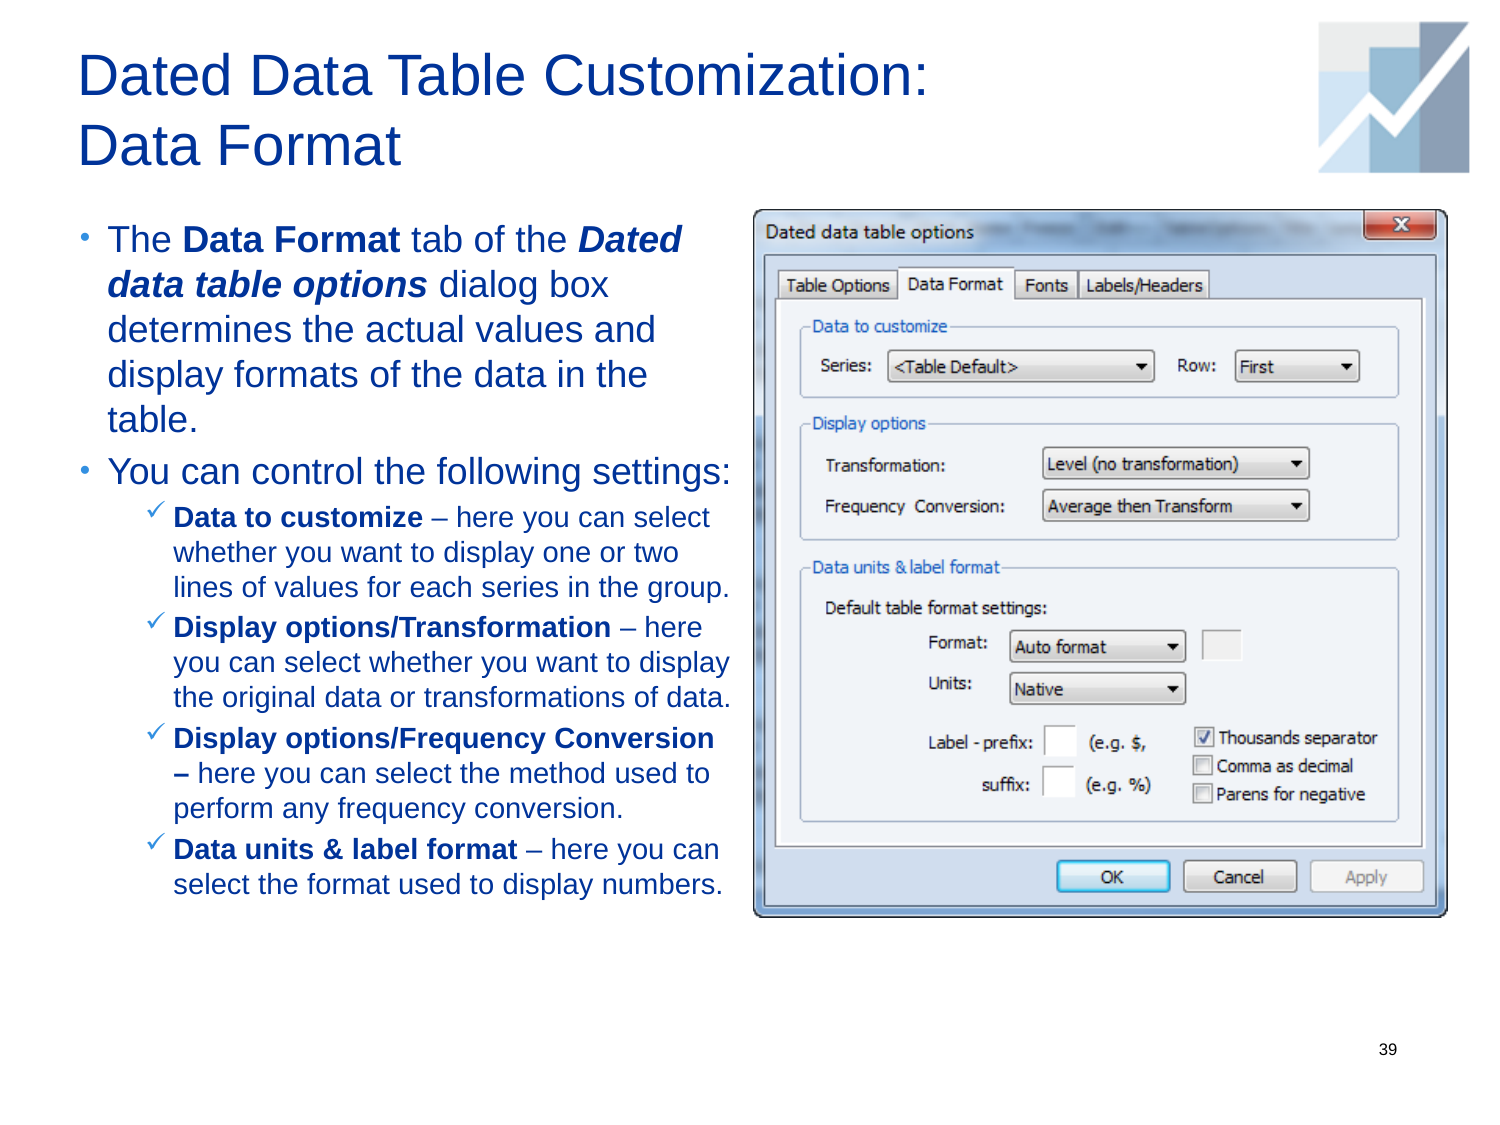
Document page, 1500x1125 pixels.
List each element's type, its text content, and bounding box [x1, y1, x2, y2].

picture [1300, 11, 1479, 181]
picture [753, 209, 1448, 918]
title Dated Data Table Customization: Data Format [62, 0, 1297, 185]
slide_number 39 [1262, 1015, 1413, 1067]
list The Data Format tab of the Dated data table options dialog box determines the actual values and display formats of the data in the table. You can control the following settings: Data to customize – here you can select whether you want to display one or two lines of values for each series in the group. Display options/Transformation – here you can select whether you want to display the original data or transformations of data. Display options/Frequency Conversion – here you can select the method used to perform any frequency conversion. Data units & label format – here you can select the format used to display numbers. [64, 207, 752, 977]
